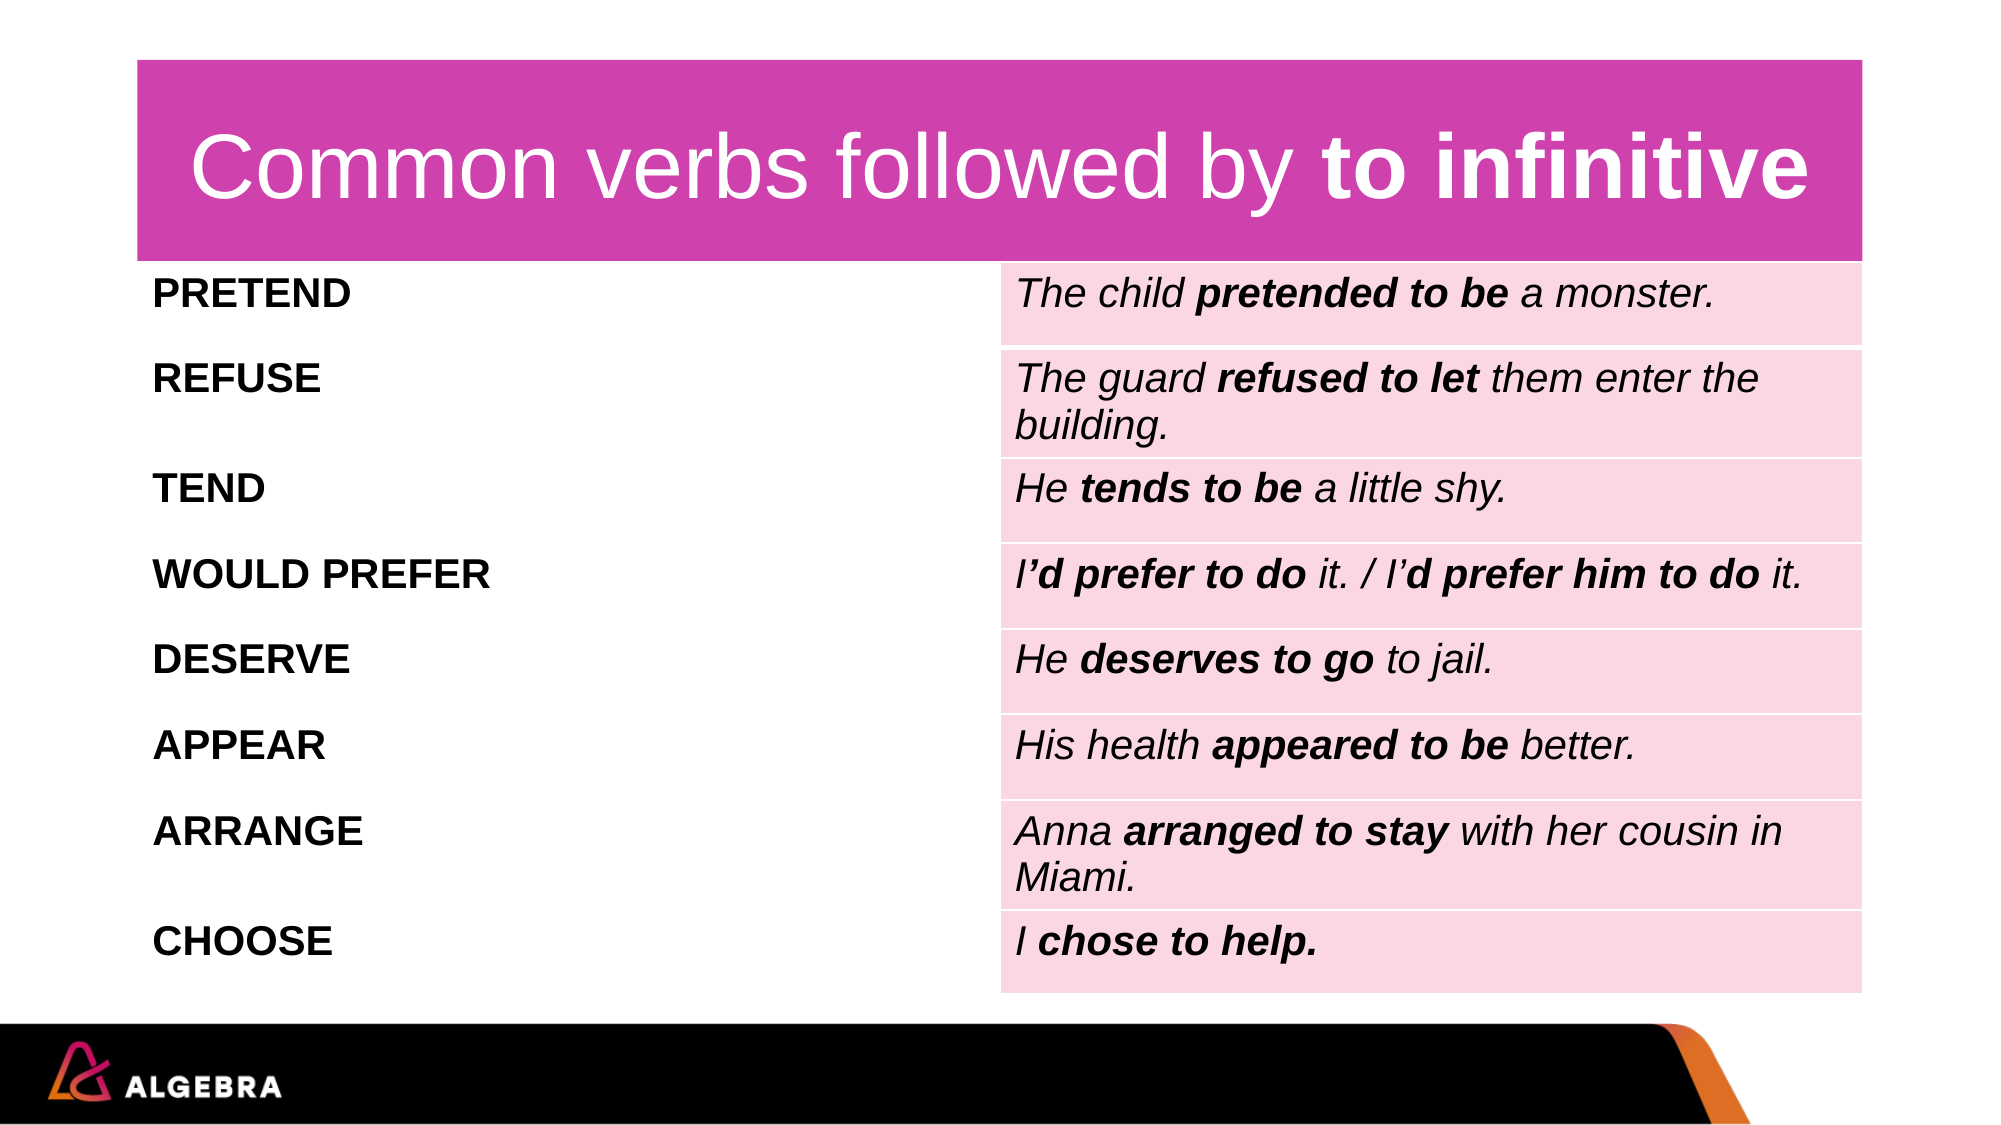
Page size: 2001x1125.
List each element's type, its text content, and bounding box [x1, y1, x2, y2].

table_cell His health appeared to be better. [1001, 715, 1862, 799]
table_cell Anna arranged to stay with her cousin in Miami. [1001, 801, 1862, 909]
table_header PRETEND [138, 263, 999, 345]
table_cell CHOOSE [138, 911, 999, 993]
table_cell I chose to help. [1001, 911, 1862, 993]
table_cell APPEAR [138, 715, 999, 799]
table_cell He deserves to go to jail. [1001, 630, 1862, 713]
table_cell TEND [138, 459, 999, 542]
table_cell I’d prefer to do it. / I’d prefer him to do it. [1001, 544, 1862, 628]
table_cell DESERVE [138, 630, 999, 713]
table_header The child pretended to be a monster. [1001, 263, 1862, 345]
table_cell ARRANGE [138, 801, 999, 909]
title Common verbs followed by to infinitive [137, 59, 1863, 261]
table_cell The guard refused to let them enter the building. [1001, 350, 1862, 457]
picture [0, 1023, 1958, 1125]
table_cell He tends to be a little shy. [1001, 459, 1862, 542]
table_cell WOULD PREFER [138, 544, 999, 628]
table_cell REFUSE [138, 350, 999, 457]
